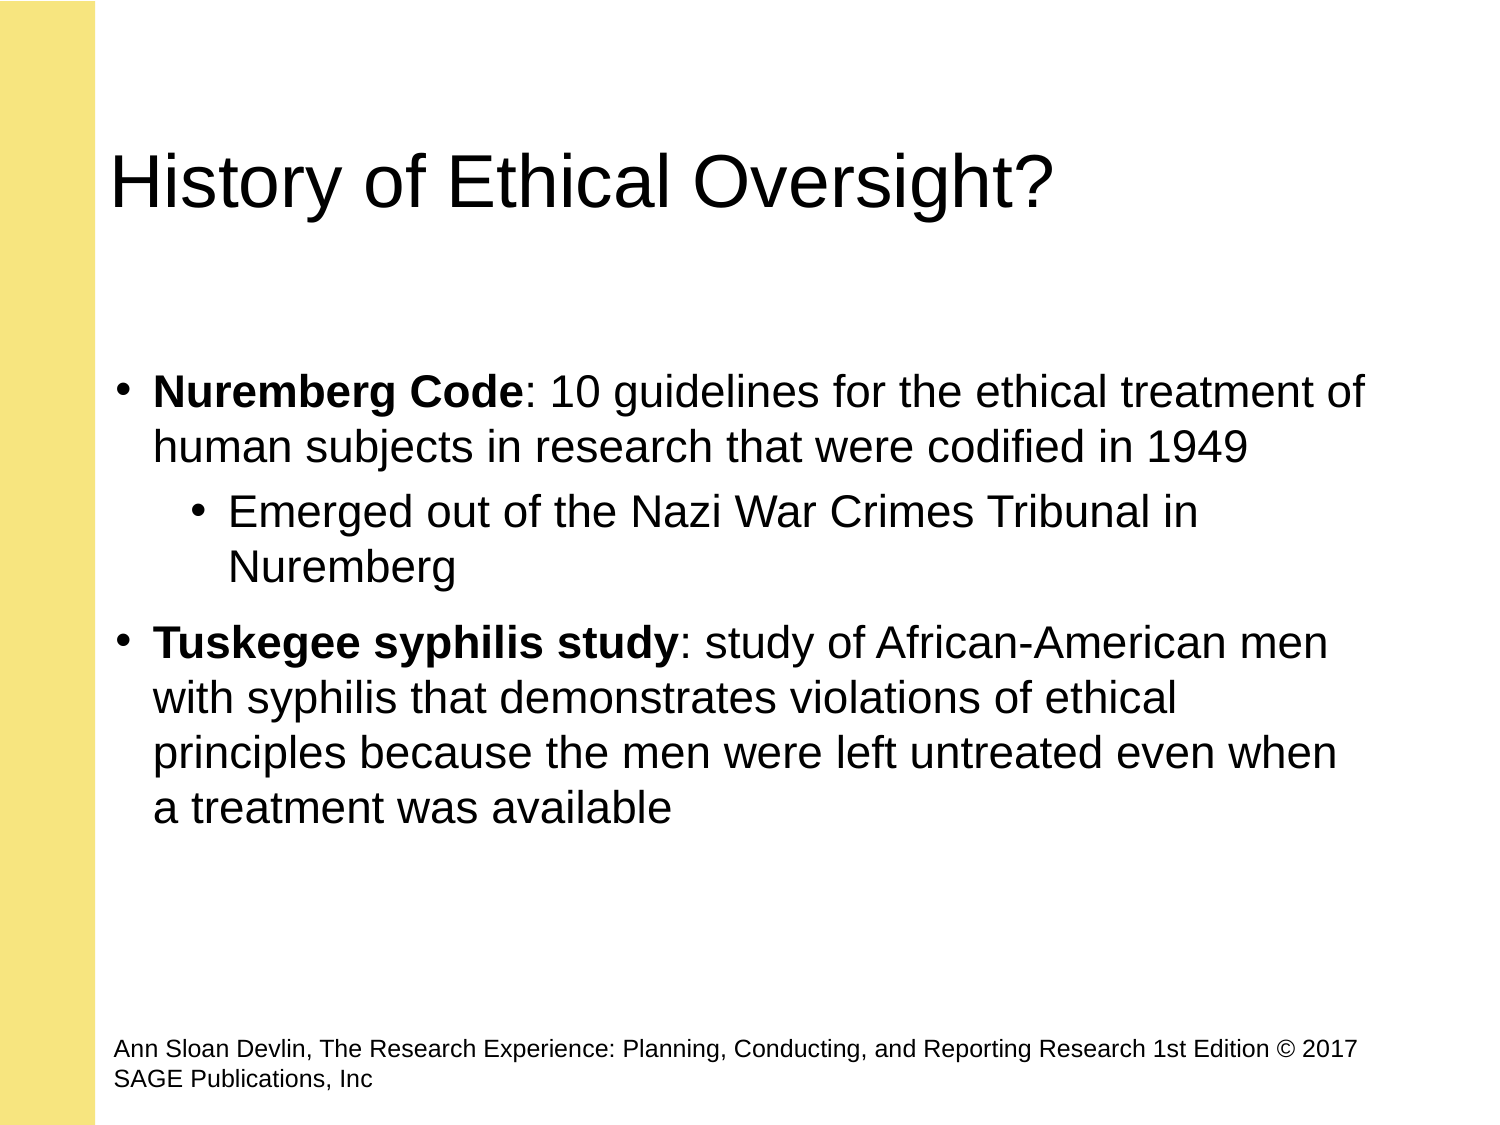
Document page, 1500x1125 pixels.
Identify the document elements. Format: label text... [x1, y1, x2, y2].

picture [0, 1, 96, 1125]
list Nuremberg Code: 10 guidelines for the ethical treatment of human subjects in research that were codified in 1949 Emerged out of the Nazi War Crimes Tribunal in Nuremberg Tuskegee syphilis study: study of African-American men with syphilis that demonstrates violations of ethical principles because the men were left untreated even when a treatment was available [100, 354, 1390, 868]
title History of Ethical Oversight? [94, 118, 1094, 247]
